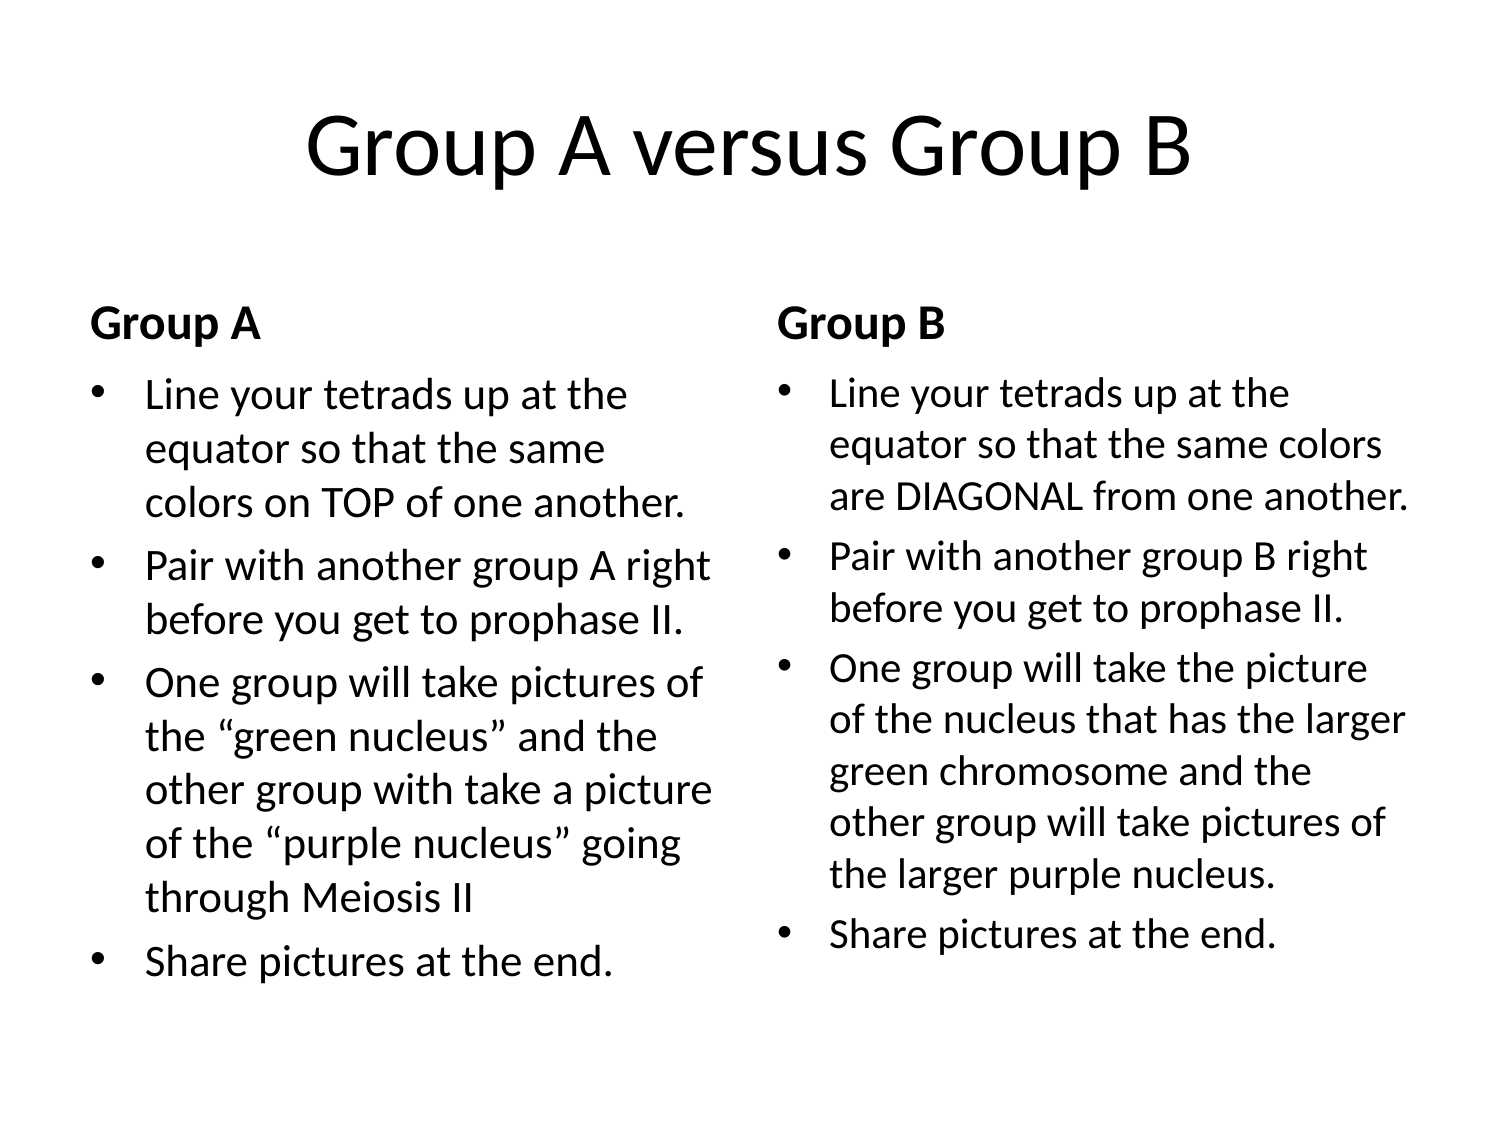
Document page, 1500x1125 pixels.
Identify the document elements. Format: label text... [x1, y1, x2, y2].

list Line your tetrads up at the equator so that the same colors are DIAGONAL from one another. Pair with another group B right before you get to prophase II. One group will take the picture of the nucleus that has the larger green chromosome and the other group will take pictures of the larger purple nucleus. Share pictures at the end. [761, 356, 1425, 1005]
list Group B [761, 251, 1425, 356]
list Line your tetrads up at the equator so that the same colors on TOP of one another. Pair with another group A right before you get to prophase II. One group will take pictures of the “green nucleus” and the other group with take a picture of the “purple nucleus” going through Meiosis II Share pictures at the end. [75, 356, 738, 1005]
list Group A [75, 251, 738, 356]
title Group A versus Group B [75, 45, 1425, 233]
